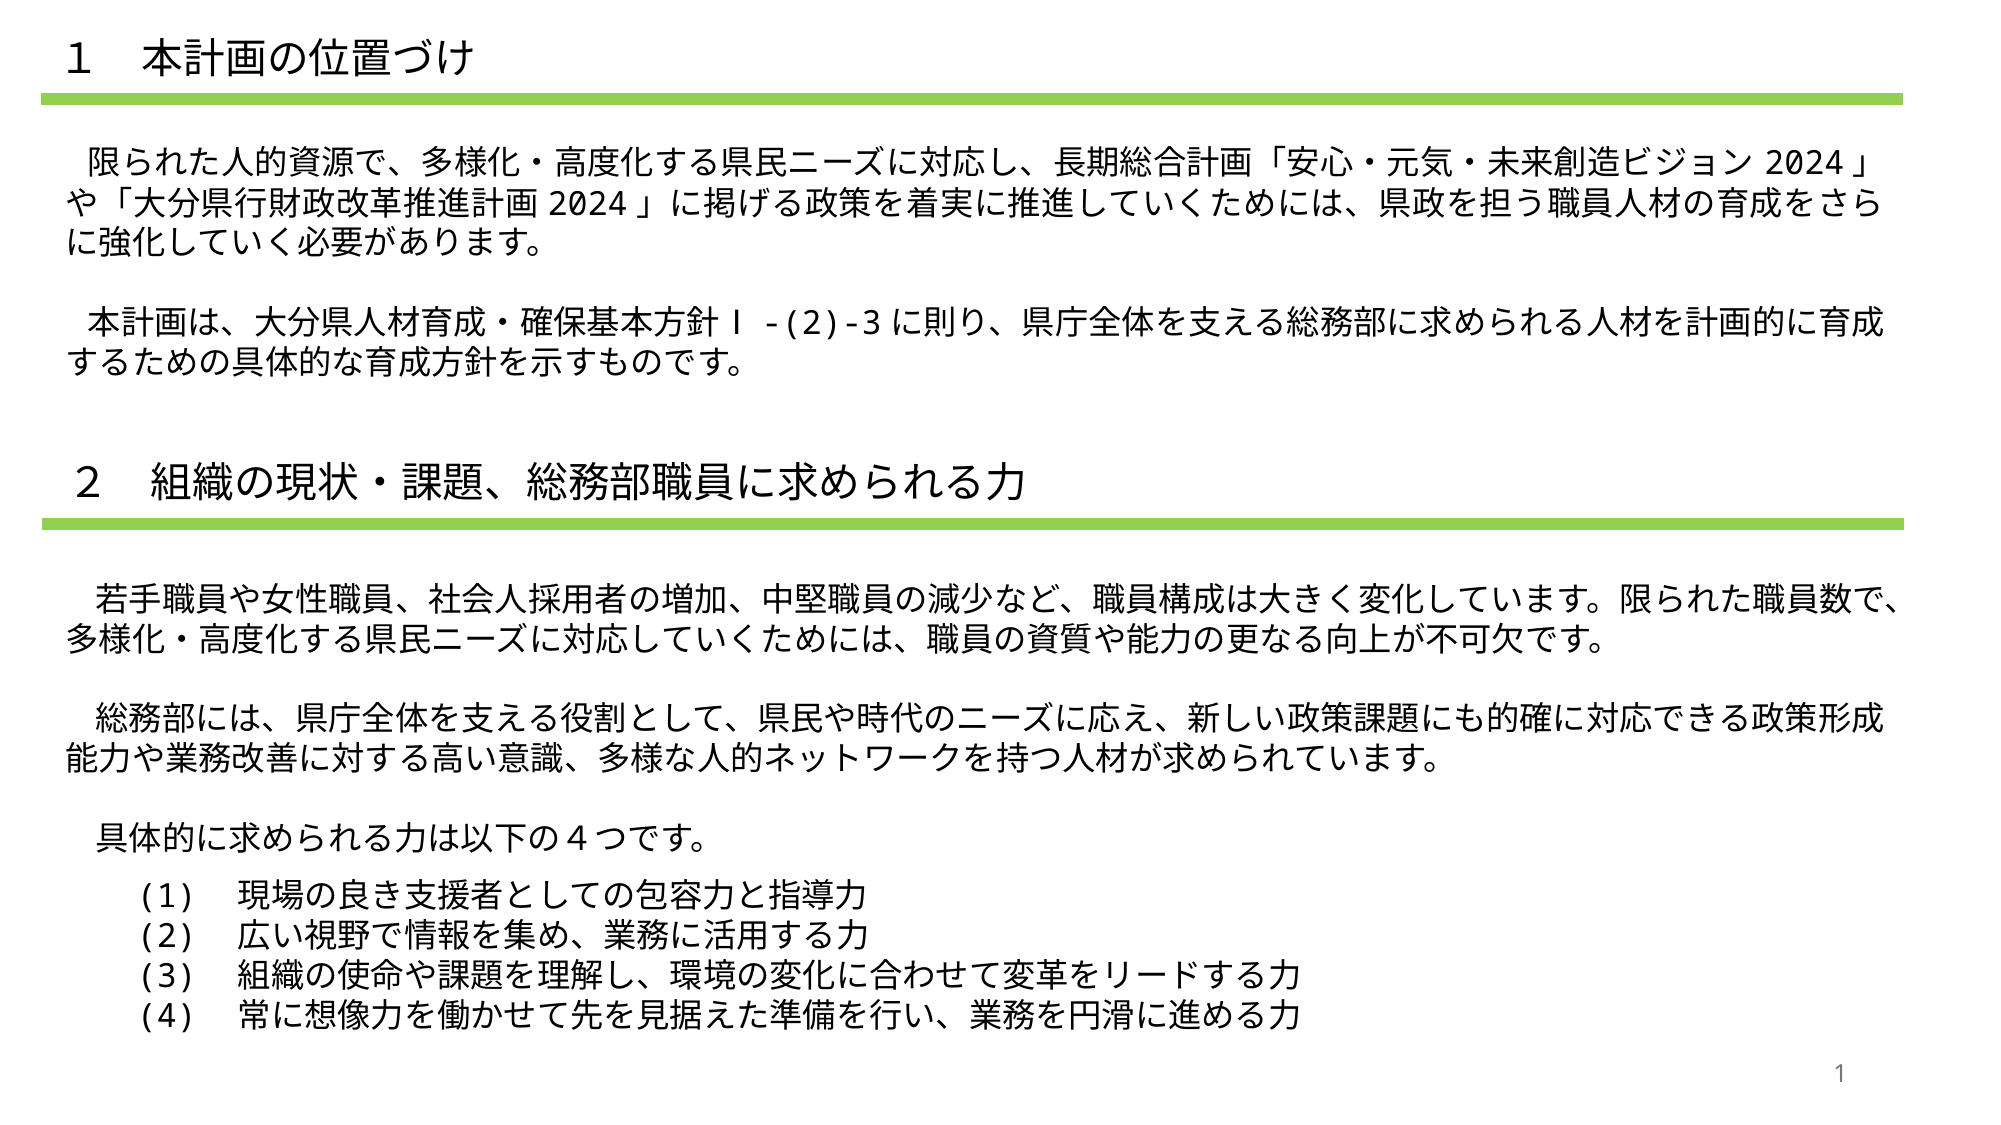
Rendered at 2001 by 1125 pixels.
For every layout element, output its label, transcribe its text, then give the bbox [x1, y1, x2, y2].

text_box 若手職員や女性職員、社会人採用者の増加、中堅職員の減少など、職員構成は大きく変化しています。限られた職員数で、多様化・高度化する県民ニーズに対応していくためには、職員の資質や能力の更なる向上が不可欠です。 総務部には、県庁全体を支える役割として、県民や時代のニーズに応え、新しい政策課題にも的確に対応できる政策形成能力や業務改善に対する高い意識、多様な人的ネットワークを持つ人材が求められています。 具体的に求められる力は以下の４つです。 (1) 現場の良き支援者としての包容力と指導力 (2) 広い視野で情報を集め、業務に活用する力 (3) 組織の使命や課題を理解し、環境の変化に合わせて変革をリードする力 (4) 常に想像力を働かせて先を見据えた準備を行い、業務を円滑に進める力 [51, 570, 1901, 1122]
text_box 限られた人的資源で、多様化・高度化する県民ニーズに対応し、長期総合計画「安心・元気・未来創造ビジョン2024」や「大分県行財政改革推進計画2024」に掲げる政策を着実に推進していくためには、県政を担う職員人材の育成をさらに強化していく必要があります。 本計画は、大分県人材育成・確保基本方針Ⅰ-(2)-3に則り、県庁全体を支える総務部に求められる人材を計画的に育成するための具体的な育成方針を示すものです。 [51, 134, 1901, 389]
text_box ２ 組織の現状・課題、総務部職員に求められる力 [51, 447, 1044, 515]
slide_number 1 [1412, 1042, 1863, 1103]
text_box １ 本計画の位置づけ [42, 23, 492, 91]
